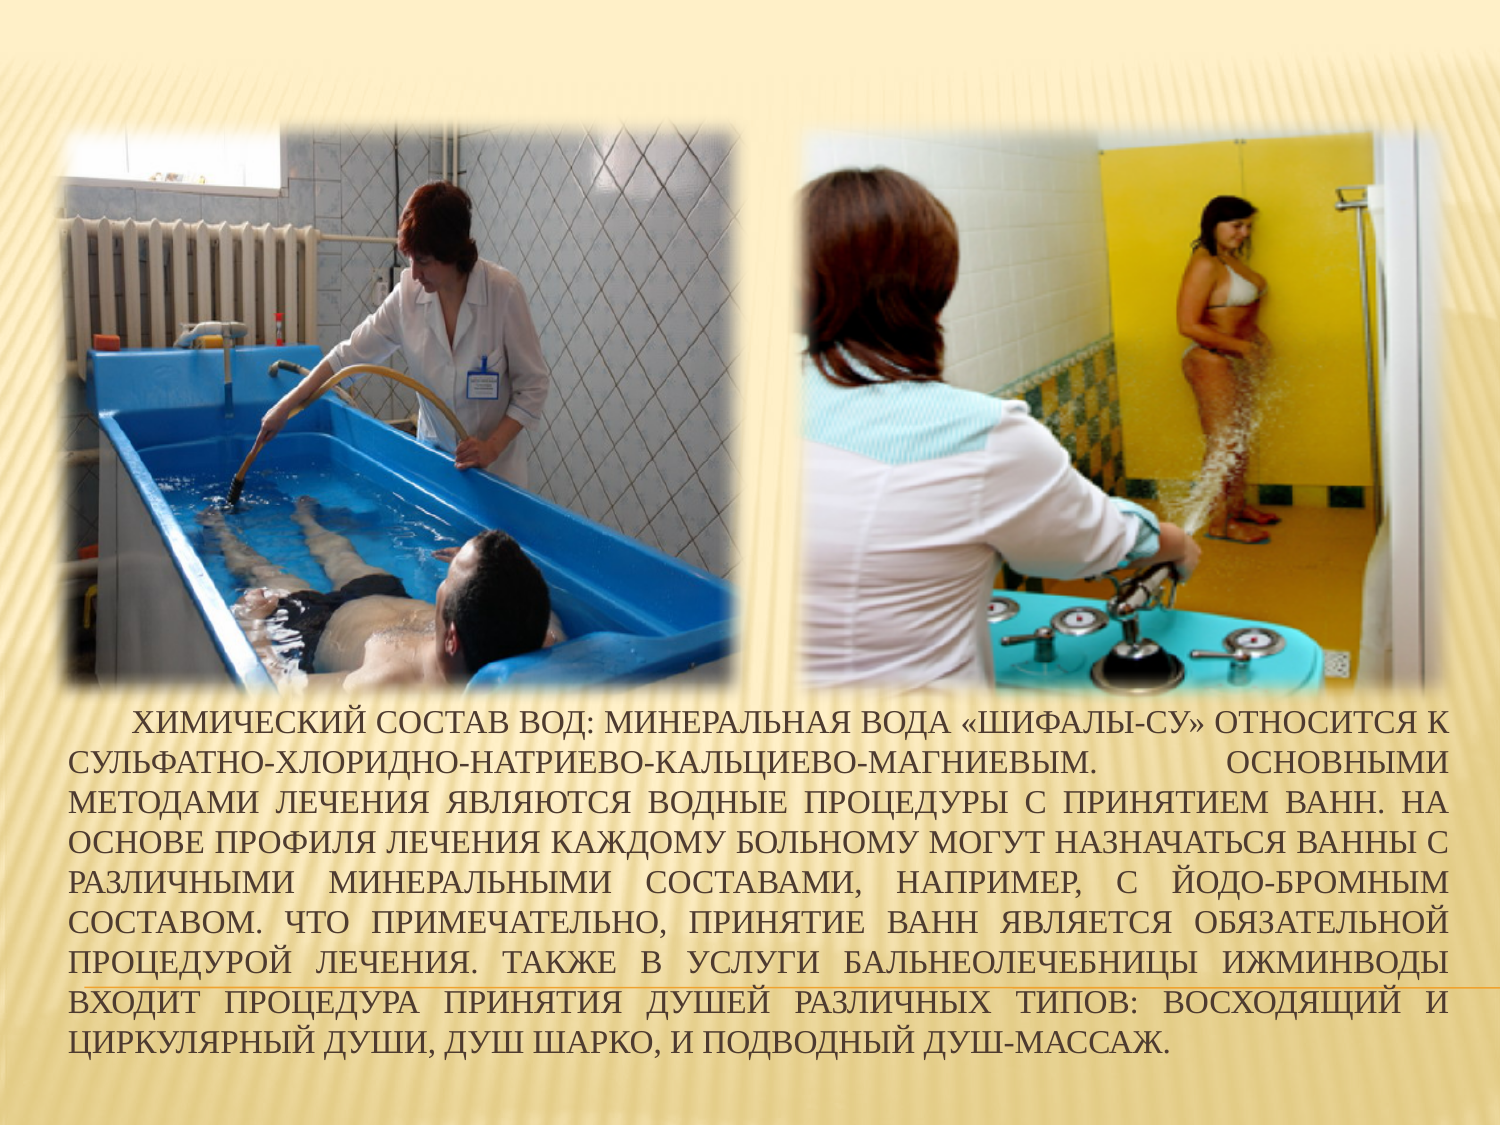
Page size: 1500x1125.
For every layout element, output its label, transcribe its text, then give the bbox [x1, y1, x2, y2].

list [45, 113, 751, 705]
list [785, 113, 1459, 705]
title Химический состав вод: Минеральная вода «Шифалы-Су» относится к сульфатно-хлоридно-натриево-кальциево-магниевым. Основными методами лечения являются водные процедуры с принятием ванн. На основе профиля лечения каждому больному могут назначаться ванны с различными минеральными составами, например, с йодо-бромным составом. Что примечательно, принятие ванн является обязательной процедурой лечения. Также в услуги бальнеолечебницы Ижминводы входит процедура принятия душей различных типов: восходящий и циркулярный души, душ Шарко, и подводный душ-массаж. [53, 727, 1466, 1033]
